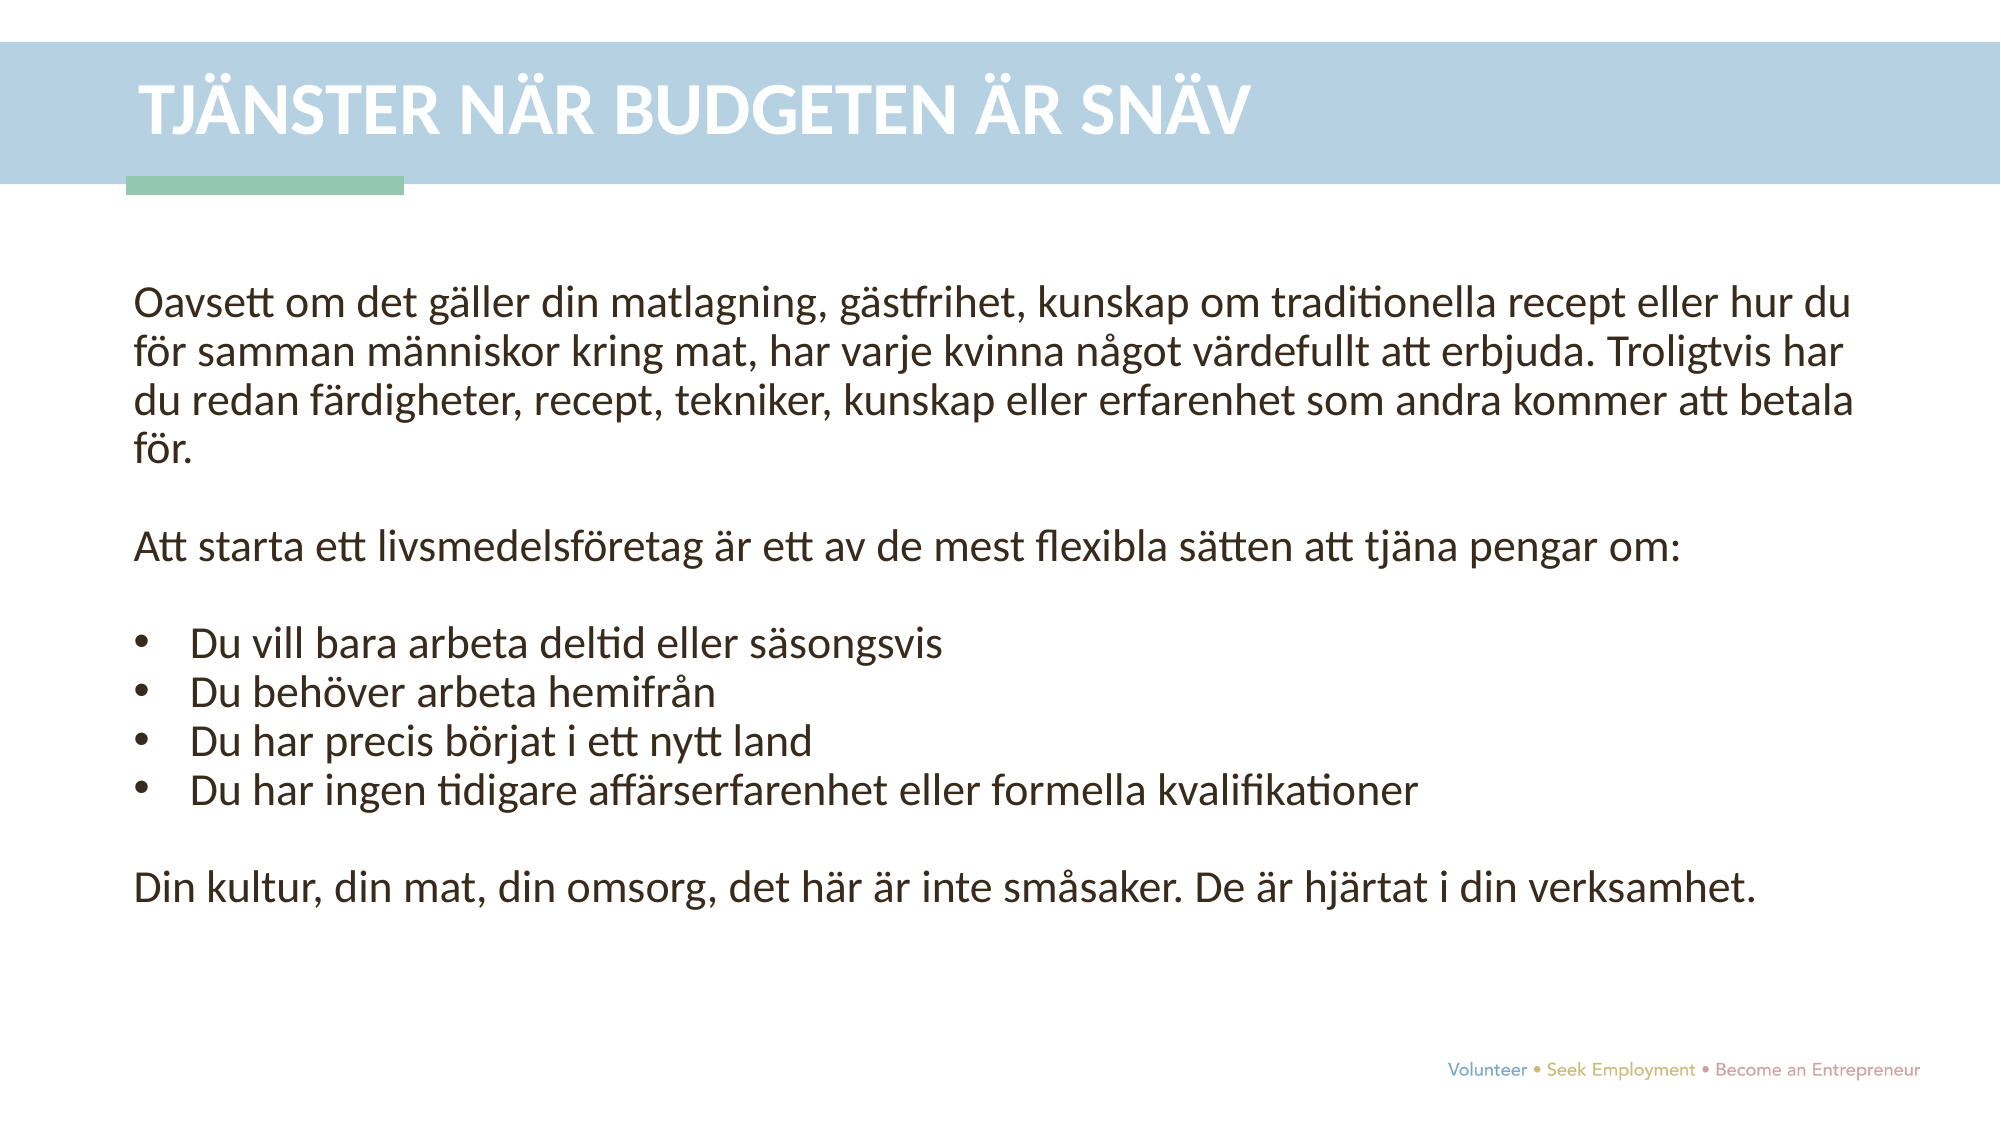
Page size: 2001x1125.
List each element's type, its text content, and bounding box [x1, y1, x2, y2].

list Oavsett om det gäller din matlagning, gästfrihet, kunskap om traditionella recept eller hur du för samman människor kring mat, har varje kvinna något värdefullt att erbjuda. Troligtvis har du redan färdigheter, recept, tekniker, kunskap eller erfarenhet som andra kommer att betala för. Att starta ett livsmedelsföretag är ett av de mest flexibla sätten att tjäna pengar om: Du vill bara arbeta deltid eller säsongsvis Du behöver arbeta hemifrån Du har precis börjat i ett nytt land Du har ingen tidigare affärserfarenhet eller formella kvalifikationer Din kultur, din mat, din omsorg, det här är inte småsaker. De är hjärtat i din verksamhet. [118, 270, 1883, 1037]
picture [1418, 1046, 1971, 1103]
list TJÄNSTER NÄR BUDGETEN ÄR SNÄV [123, 51, 1913, 170]
